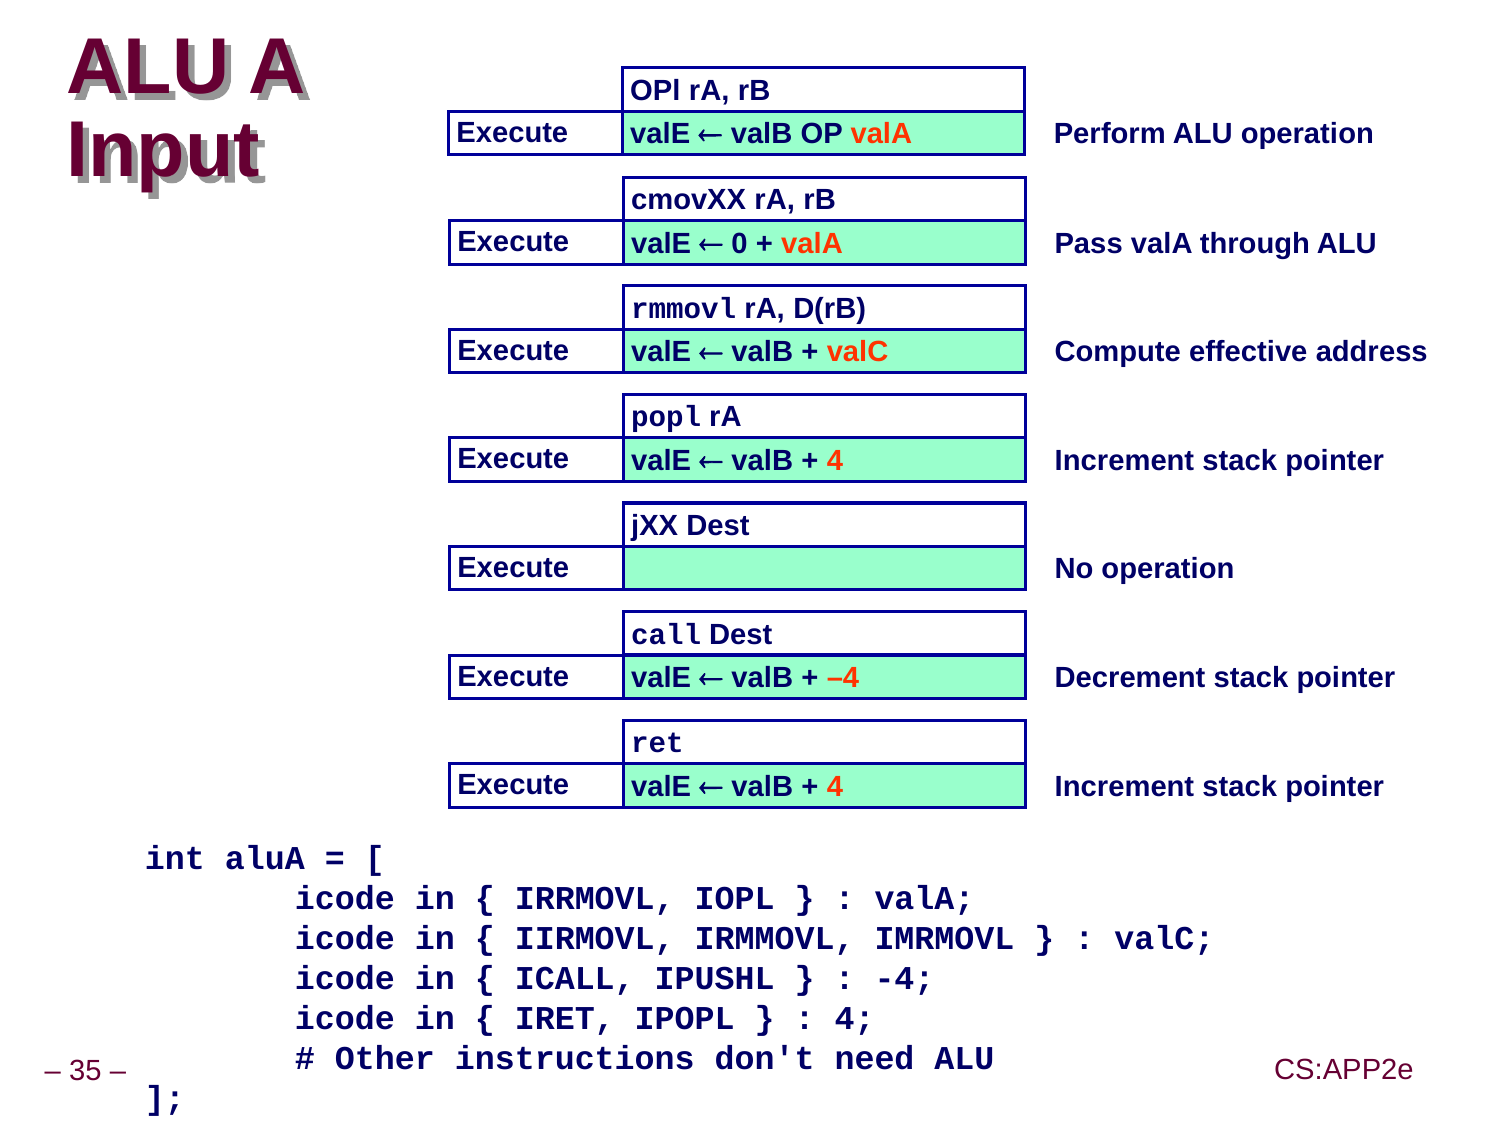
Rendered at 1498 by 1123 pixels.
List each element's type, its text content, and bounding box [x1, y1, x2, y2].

title ALU A Input [66, 45, 1495, 175]
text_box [448, 67, 1450, 808]
text_box int aluA = [ icode in { IRRMOVL, IOPL } : valA; icode in { IIRMOVL, IRMMOVL, IMRMOVL } : valC; icode in { ICALL, IPUSHL } : -4; icode in { IRET, IPOPL } : 4; # Other instructions don't need ALU ]; [137, 829, 1450, 1123]
